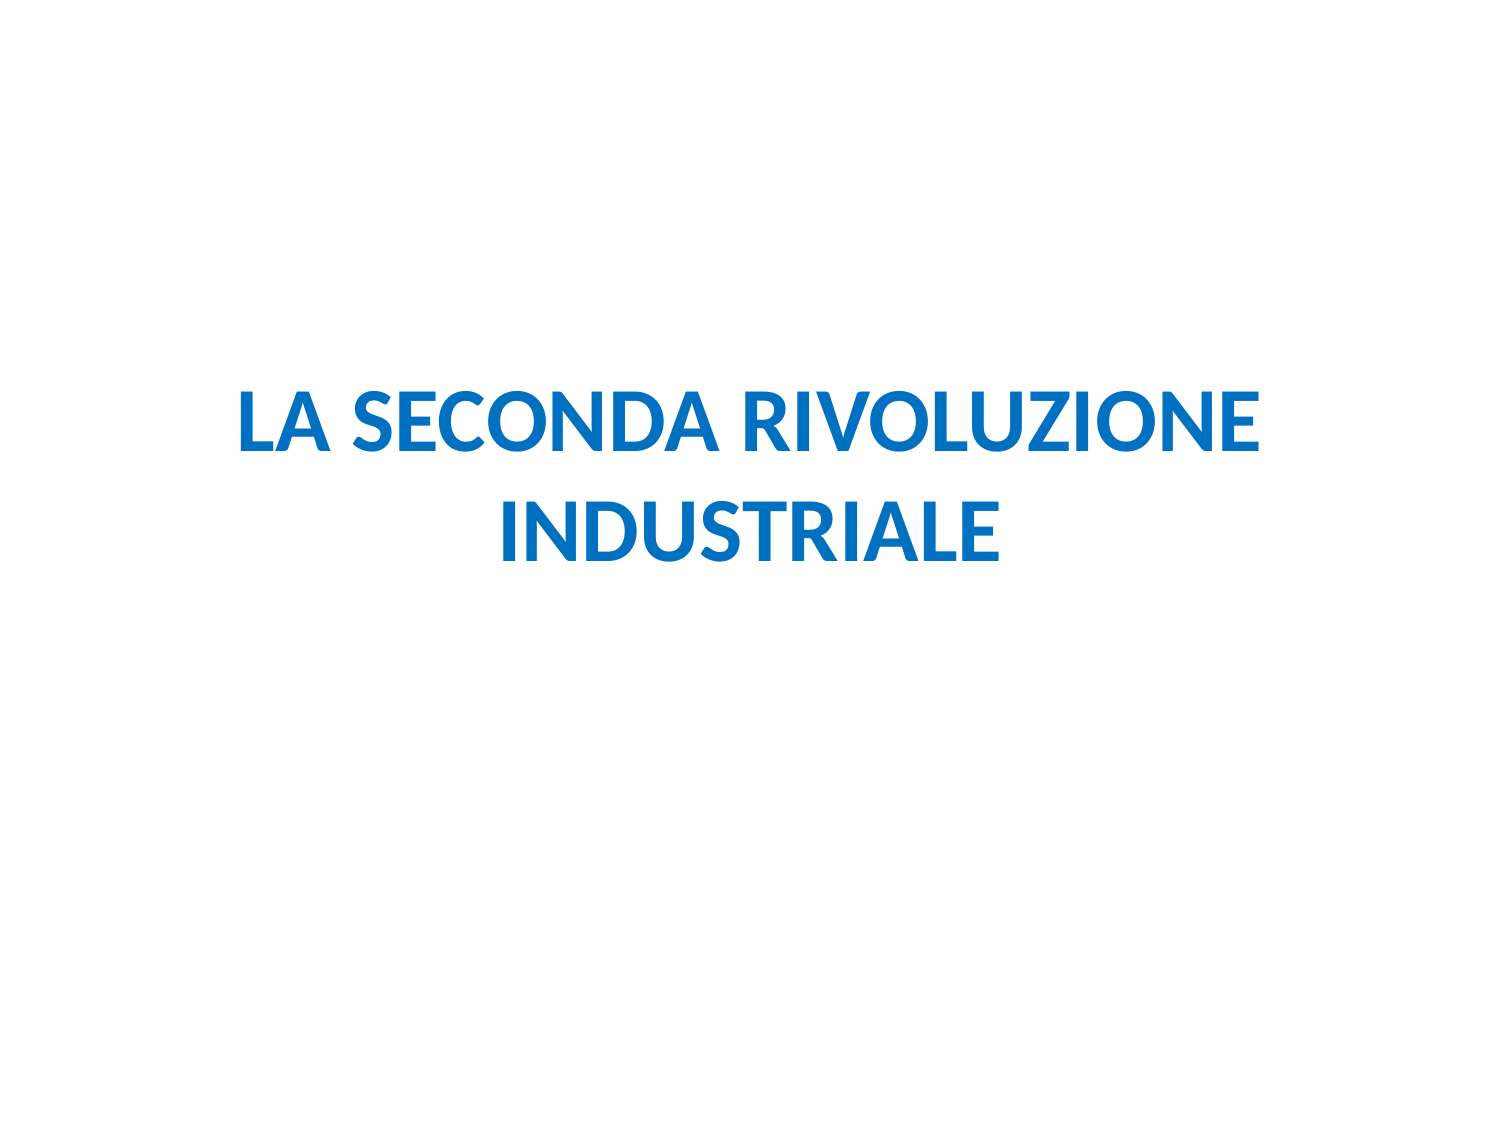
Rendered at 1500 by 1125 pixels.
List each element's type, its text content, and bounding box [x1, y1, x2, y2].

title LA SECONDA RIVOLUZIONE INDUSTRIALE [112, 349, 1388, 591]
